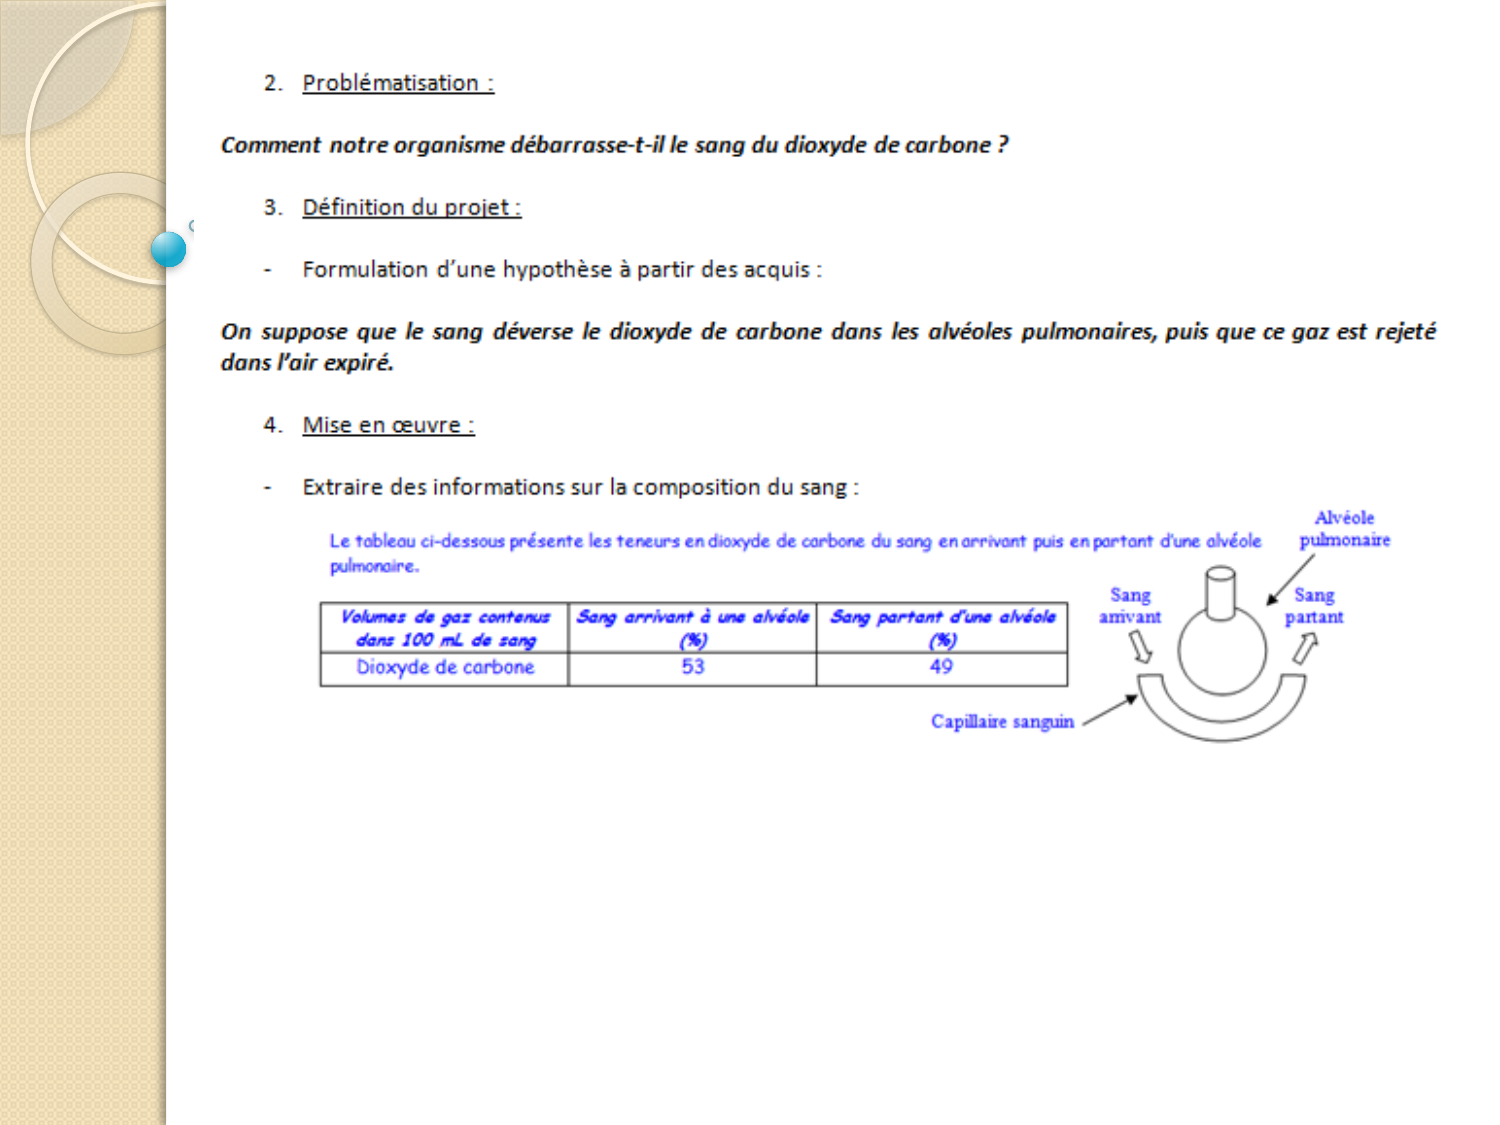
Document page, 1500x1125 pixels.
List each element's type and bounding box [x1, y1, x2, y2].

picture [194, 54, 1481, 776]
